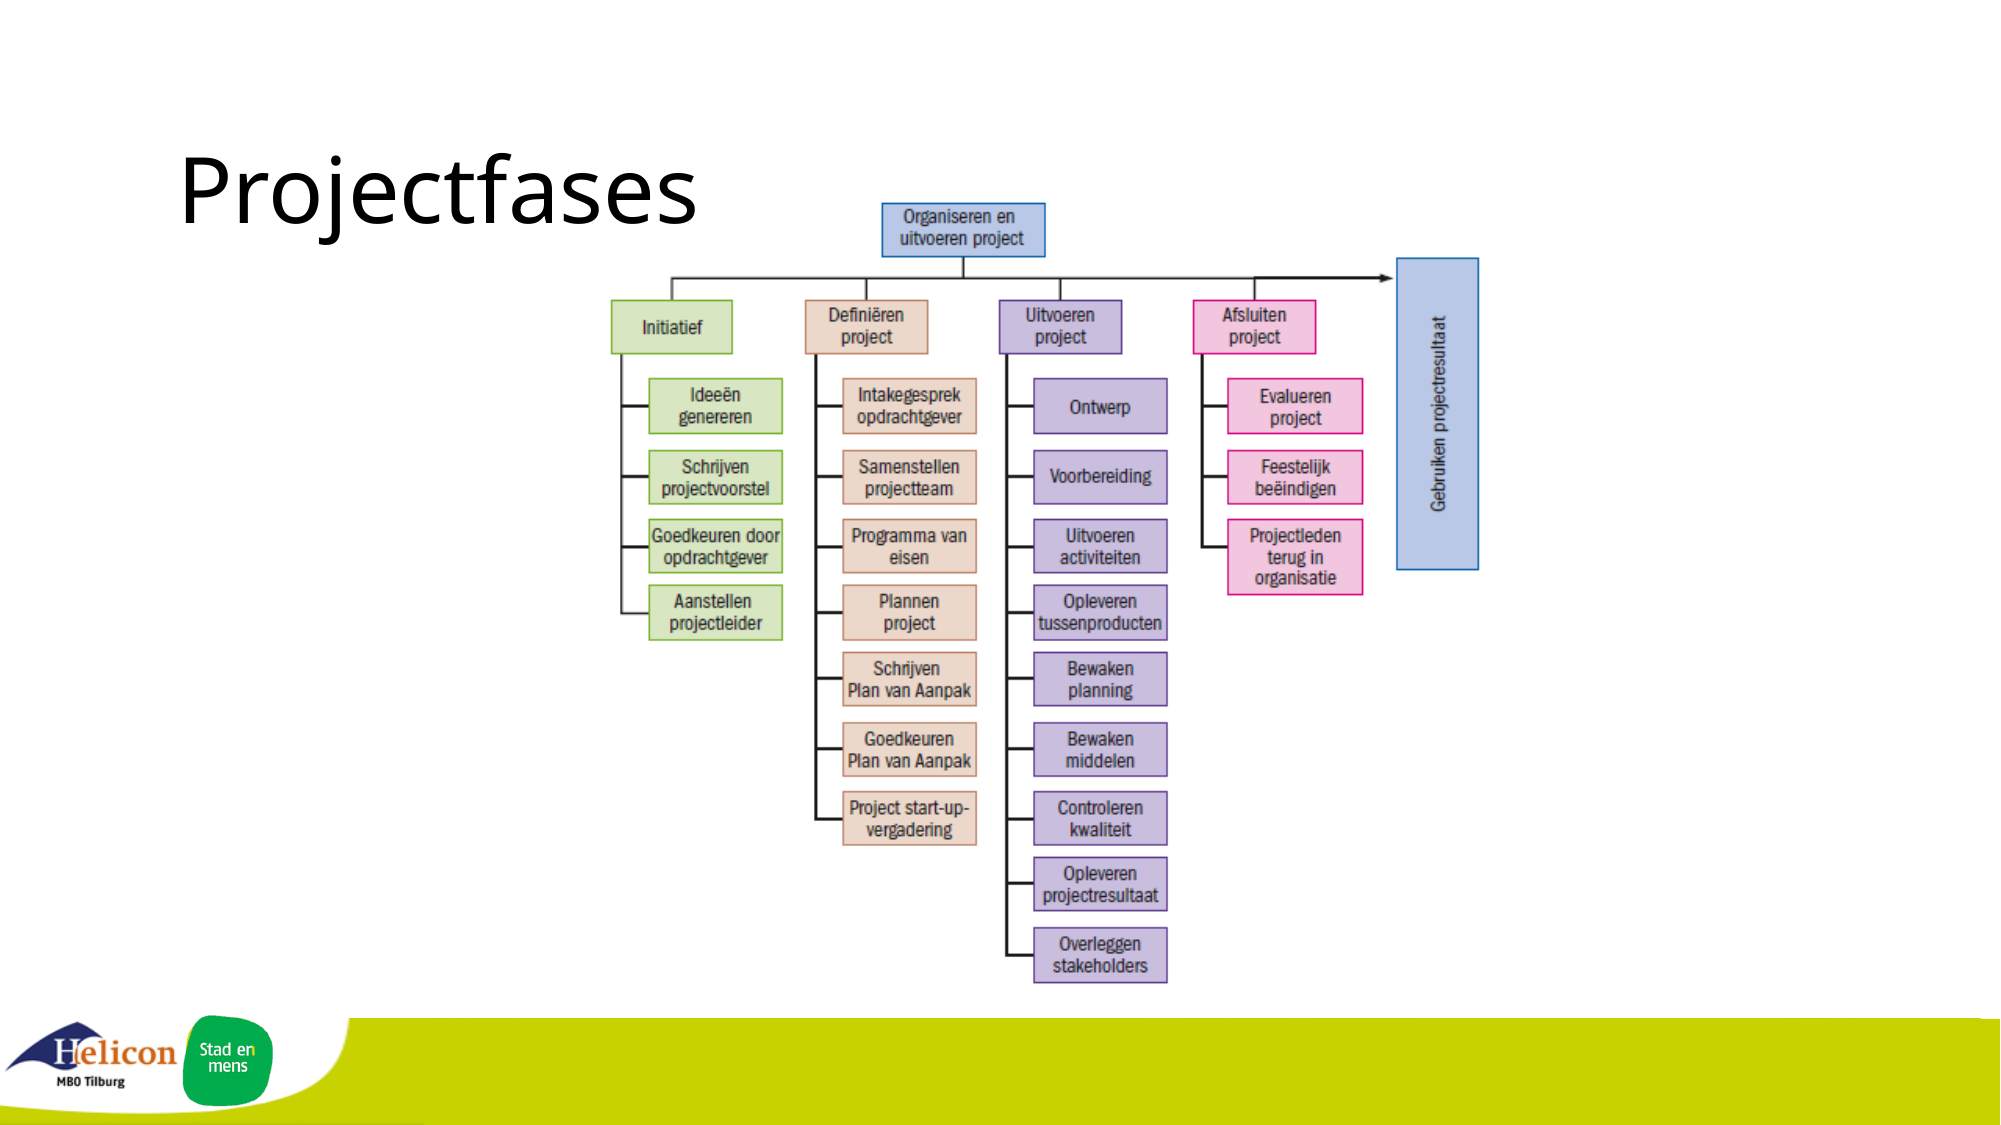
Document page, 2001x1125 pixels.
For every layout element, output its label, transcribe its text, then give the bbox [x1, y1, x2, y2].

picture [594, 167, 1495, 1004]
text_box Projectfases [162, 84, 1888, 303]
picture [0, 1013, 424, 1125]
